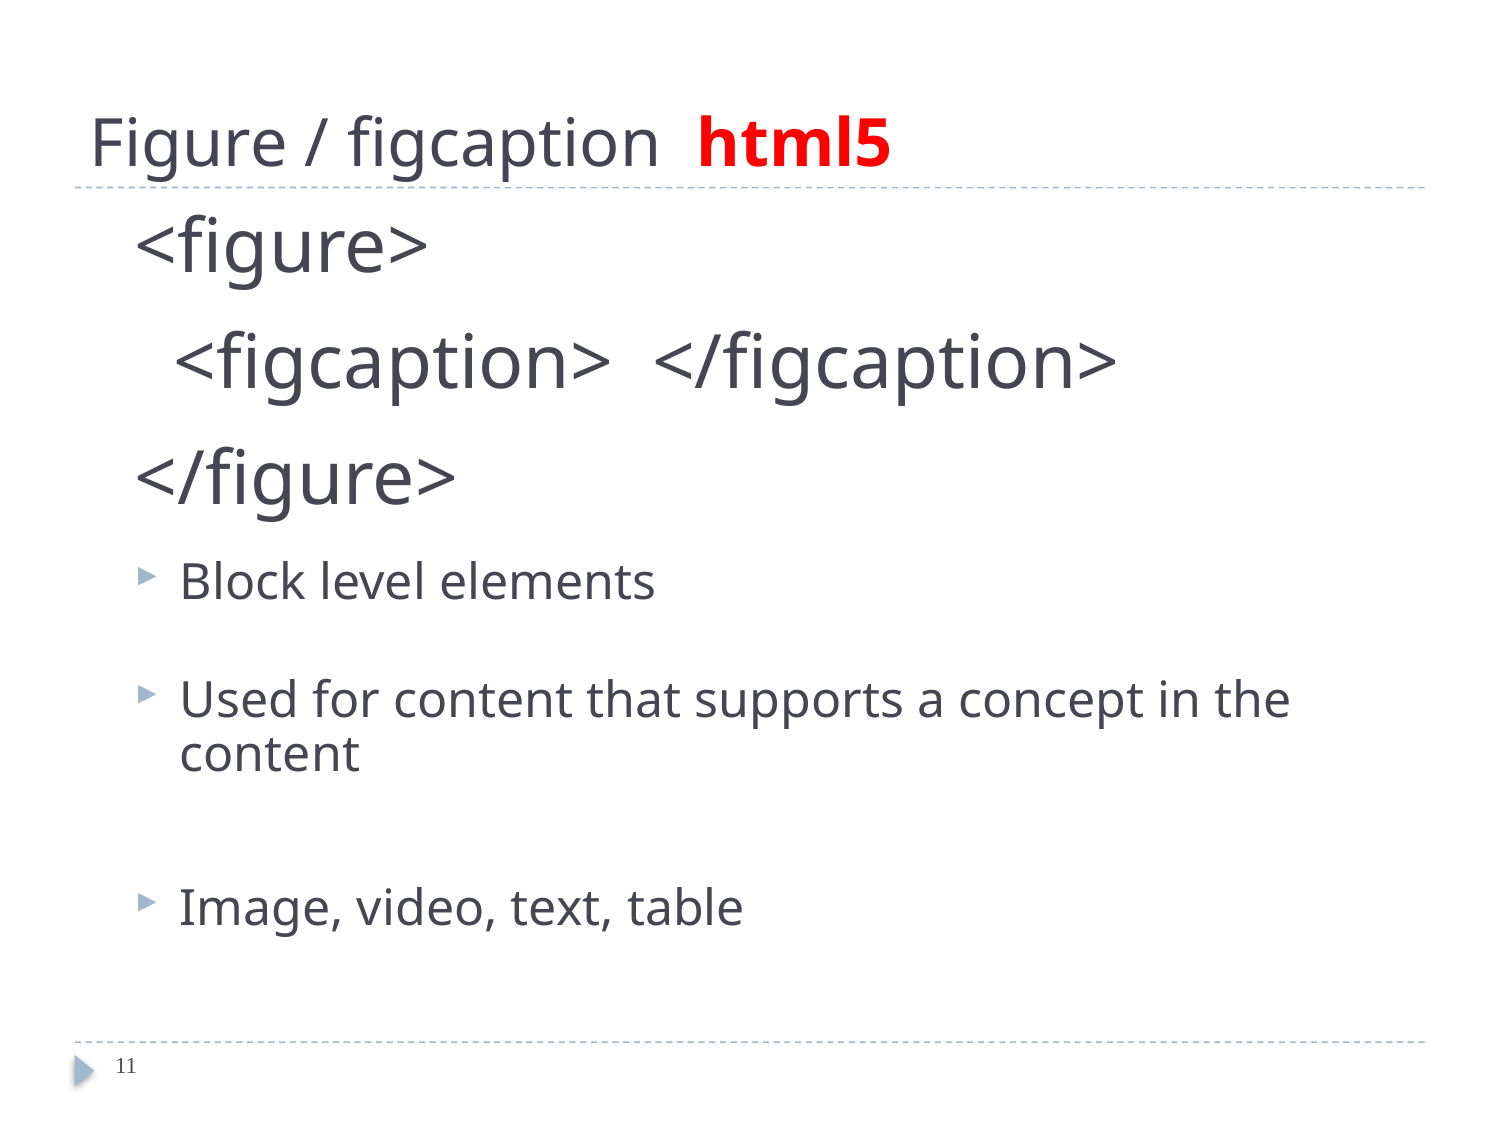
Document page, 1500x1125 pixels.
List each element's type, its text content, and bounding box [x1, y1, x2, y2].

slide_number 11 [100, 1042, 426, 1103]
list <figure> <figcaption> </figcaption> </figure> Block level elements Used for content that supports a concept in the content Image, video, text, table [75, 200, 1425, 1010]
title Figure / figcaption html5 [75, 24, 1425, 188]
